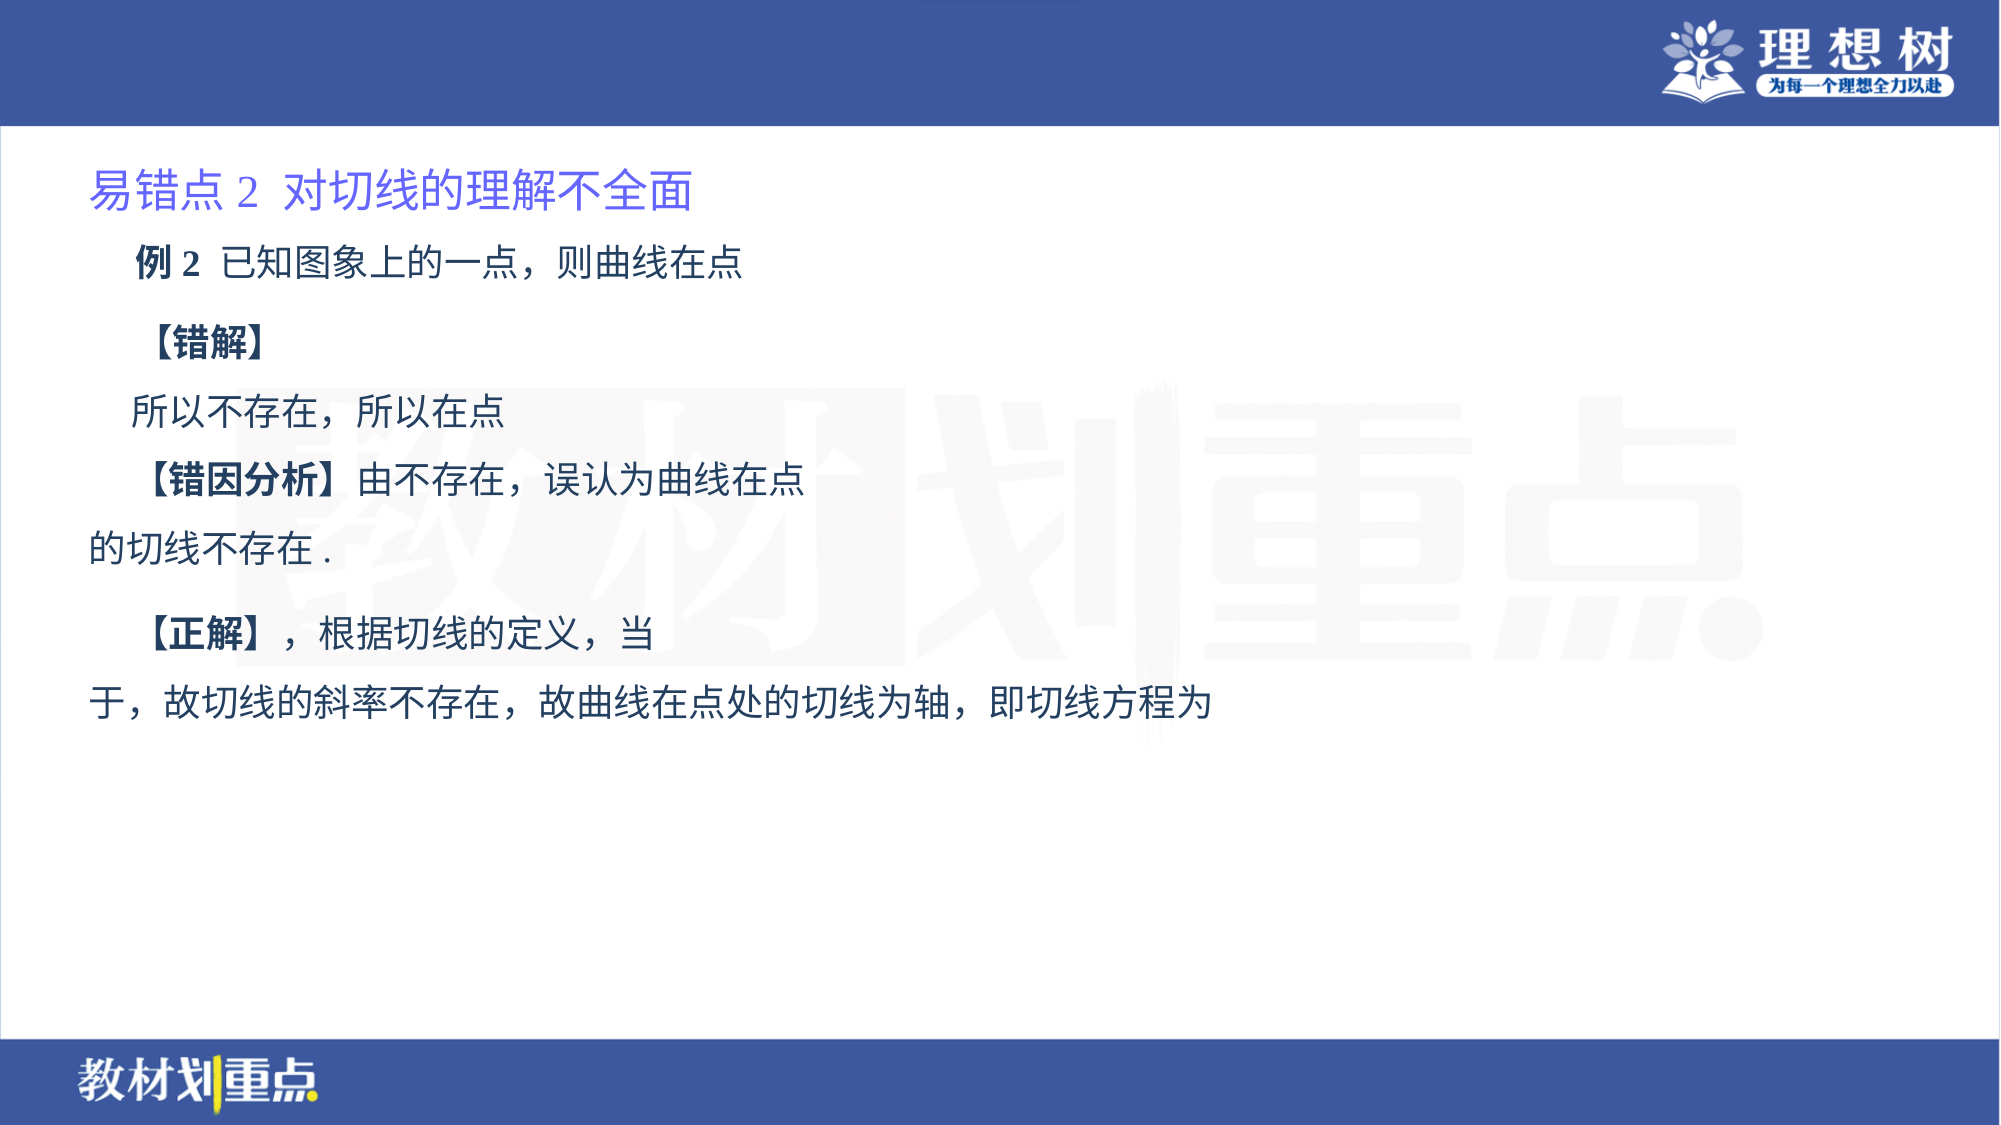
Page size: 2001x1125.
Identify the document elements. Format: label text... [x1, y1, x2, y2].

picture [0, 0, 2000, 1125]
text_box 易错点2 对切线的理解不全面 [88, 135, 1911, 276]
